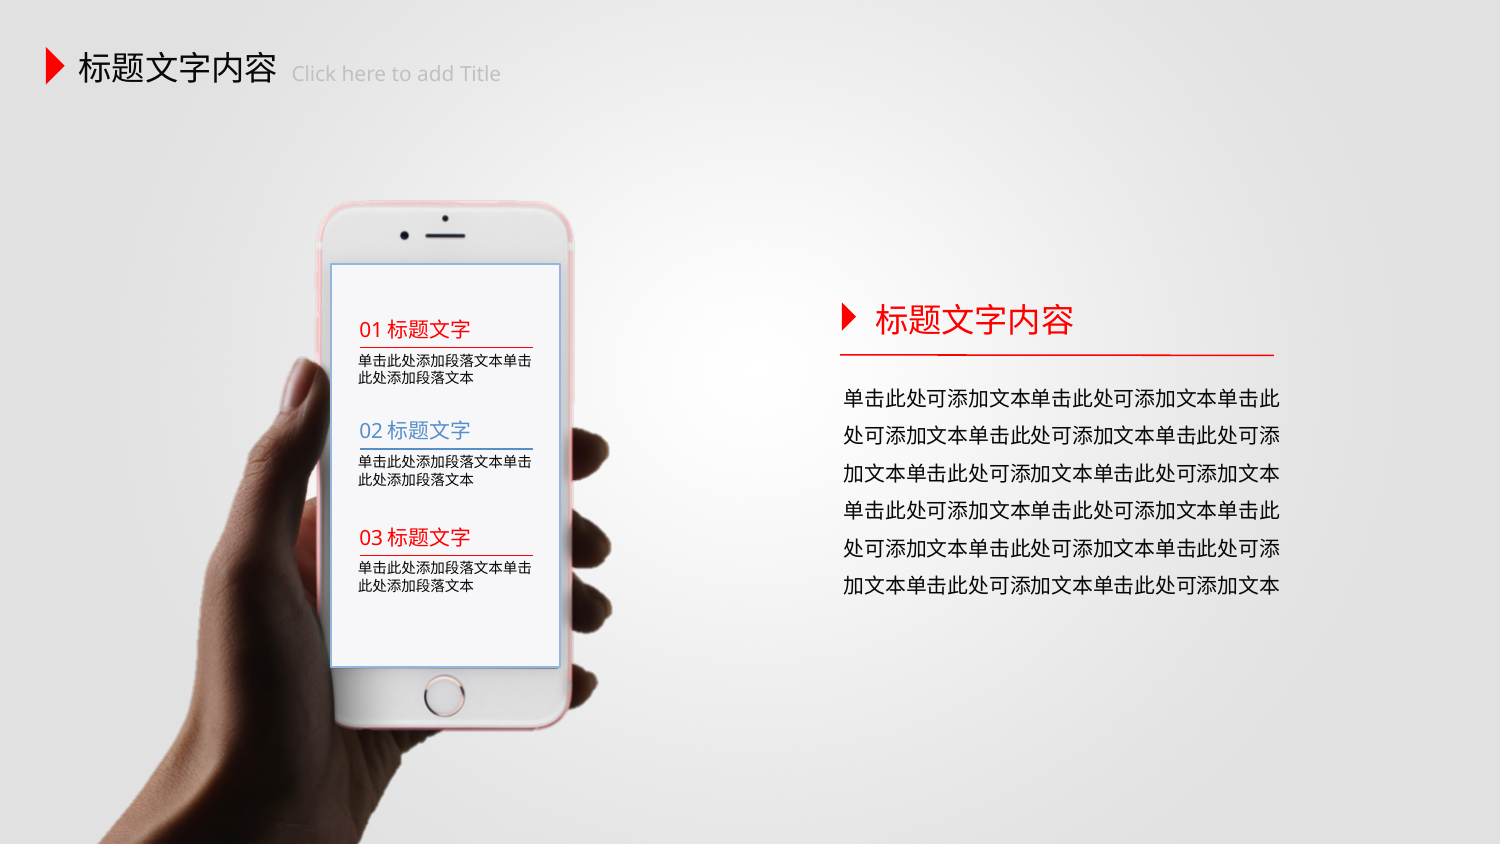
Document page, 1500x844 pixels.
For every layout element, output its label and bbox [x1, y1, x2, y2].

text_box [270, 516, 560, 603]
text_box [17, 101, 713, 844]
picture [0, 0, 1500, 844]
text_box [270, 409, 560, 497]
text_box [832, 291, 1310, 682]
text_box [270, 308, 560, 395]
text_box [45, 39, 523, 96]
